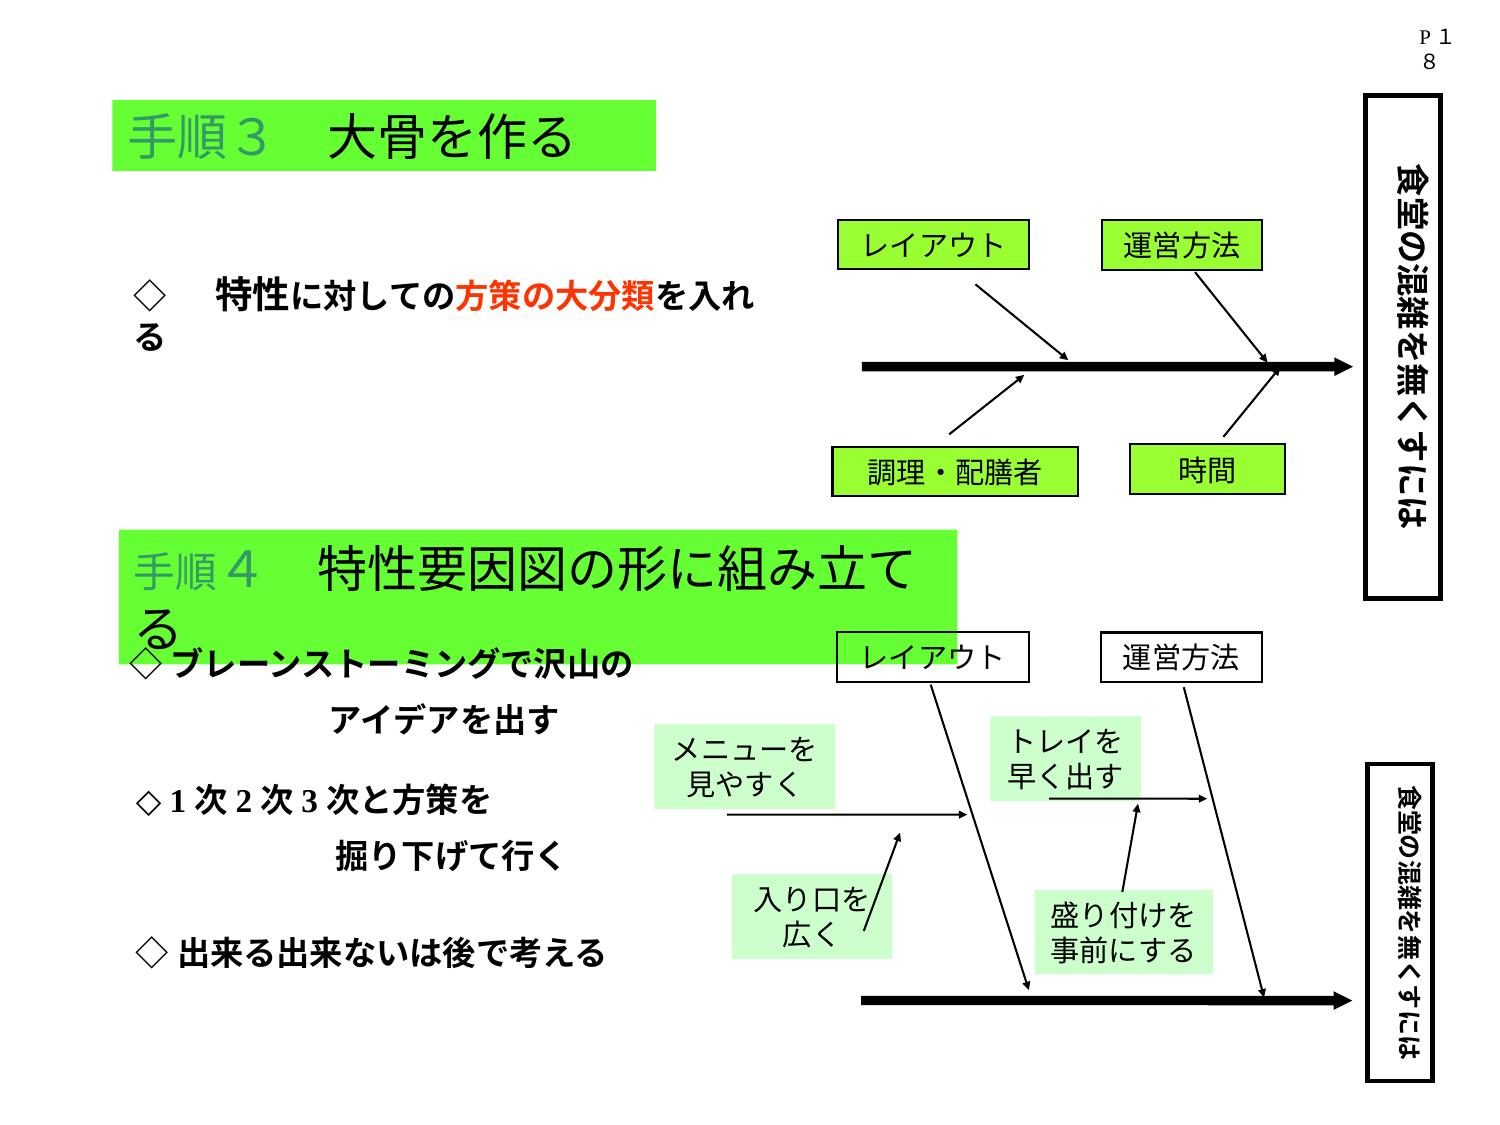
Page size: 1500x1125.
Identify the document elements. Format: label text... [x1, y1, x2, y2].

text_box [118, 219, 1286, 499]
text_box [114, 635, 1214, 981]
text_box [112, 94, 1442, 599]
text_box P１８ [1404, 16, 1486, 82]
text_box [118, 529, 1433, 1082]
